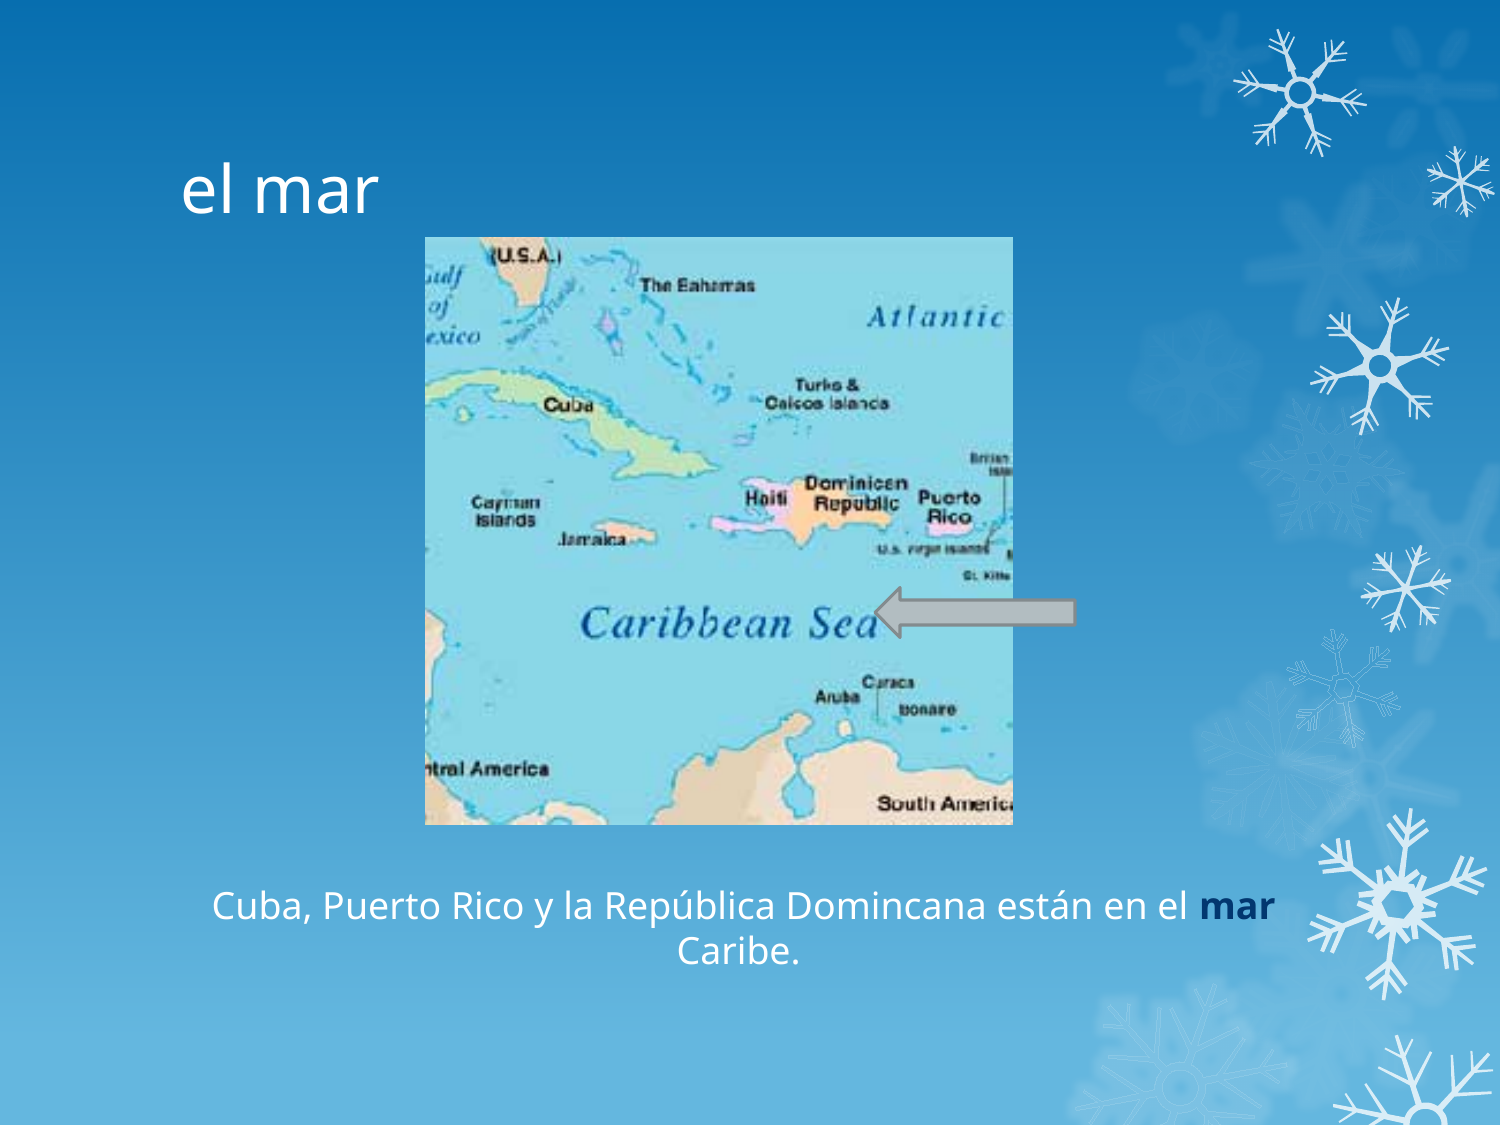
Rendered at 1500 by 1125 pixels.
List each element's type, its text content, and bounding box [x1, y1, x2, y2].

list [424, 236, 1013, 826]
title el mar [165, 110, 1335, 263]
text_box [1017, 598, 1077, 627]
text_box Cuba, Puerto Rico y la República Domincana están en el mar Caribe. [174, 874, 1313, 980]
